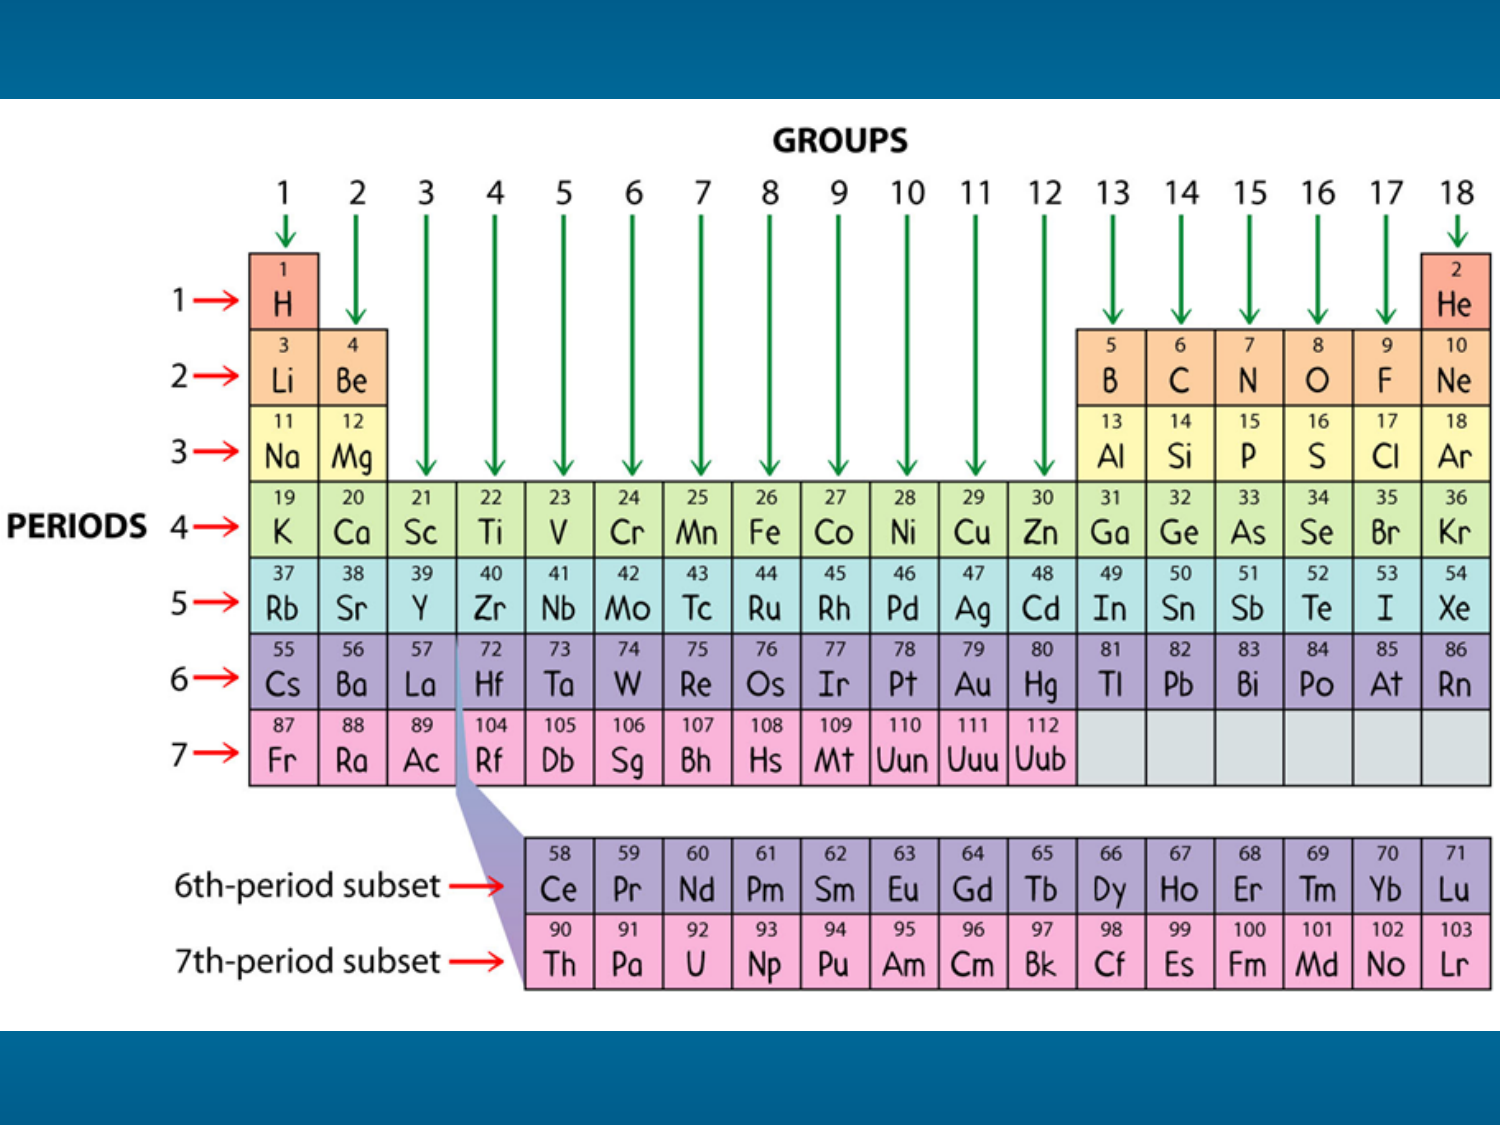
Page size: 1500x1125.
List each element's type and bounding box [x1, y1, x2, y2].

picture [0, 100, 1500, 1030]
